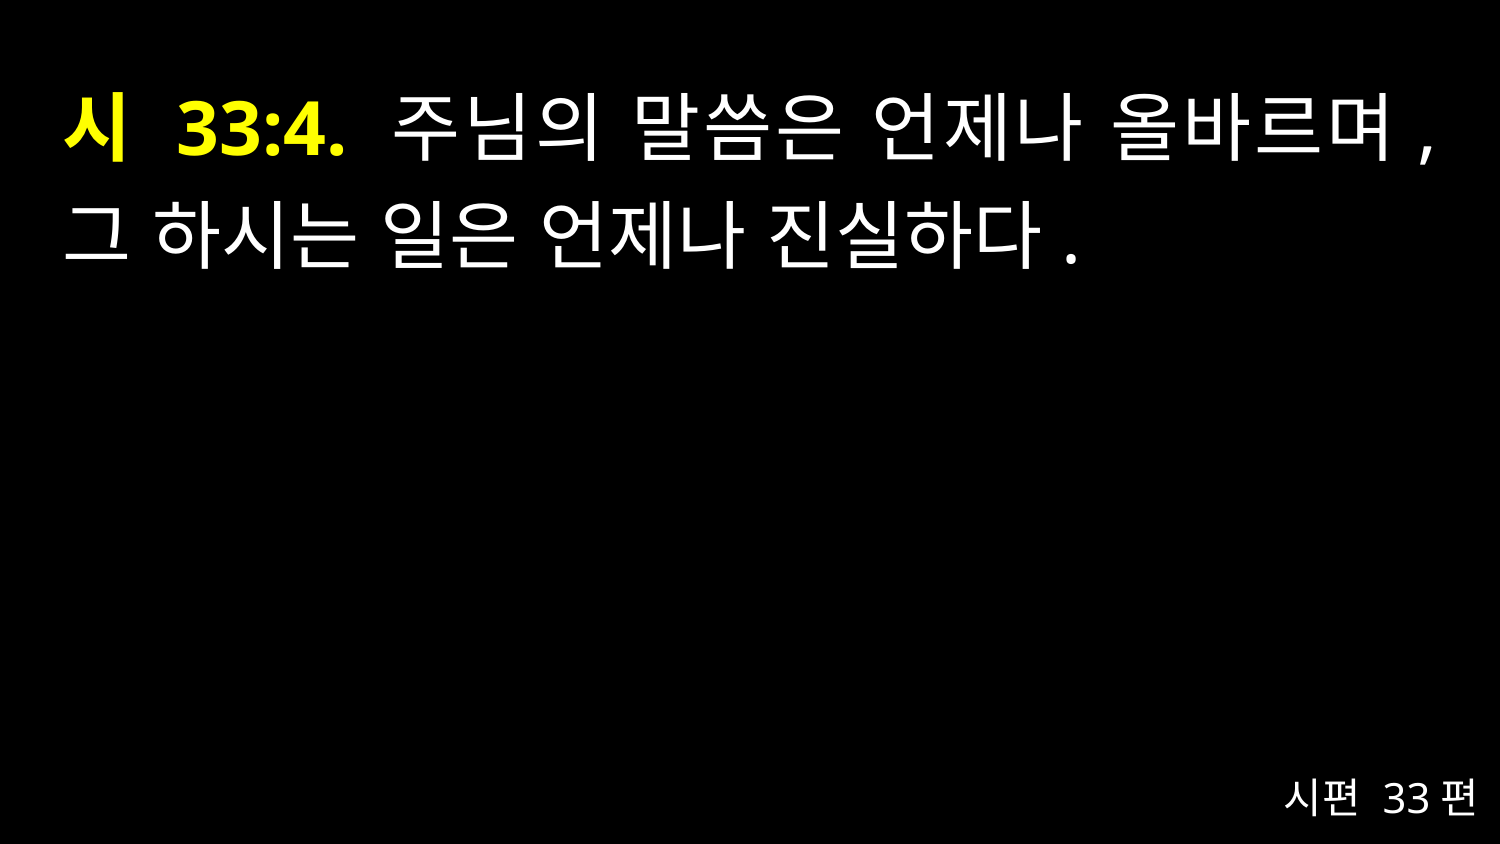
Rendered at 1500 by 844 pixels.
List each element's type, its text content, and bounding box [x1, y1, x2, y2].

subtitle 시편 33편 [916, 770, 1500, 844]
title 시 33:4. 주님의 말씀은 언제나 올바르며, 그 하시는 일은 언제나 진실하다. [0, 0, 1500, 844]
